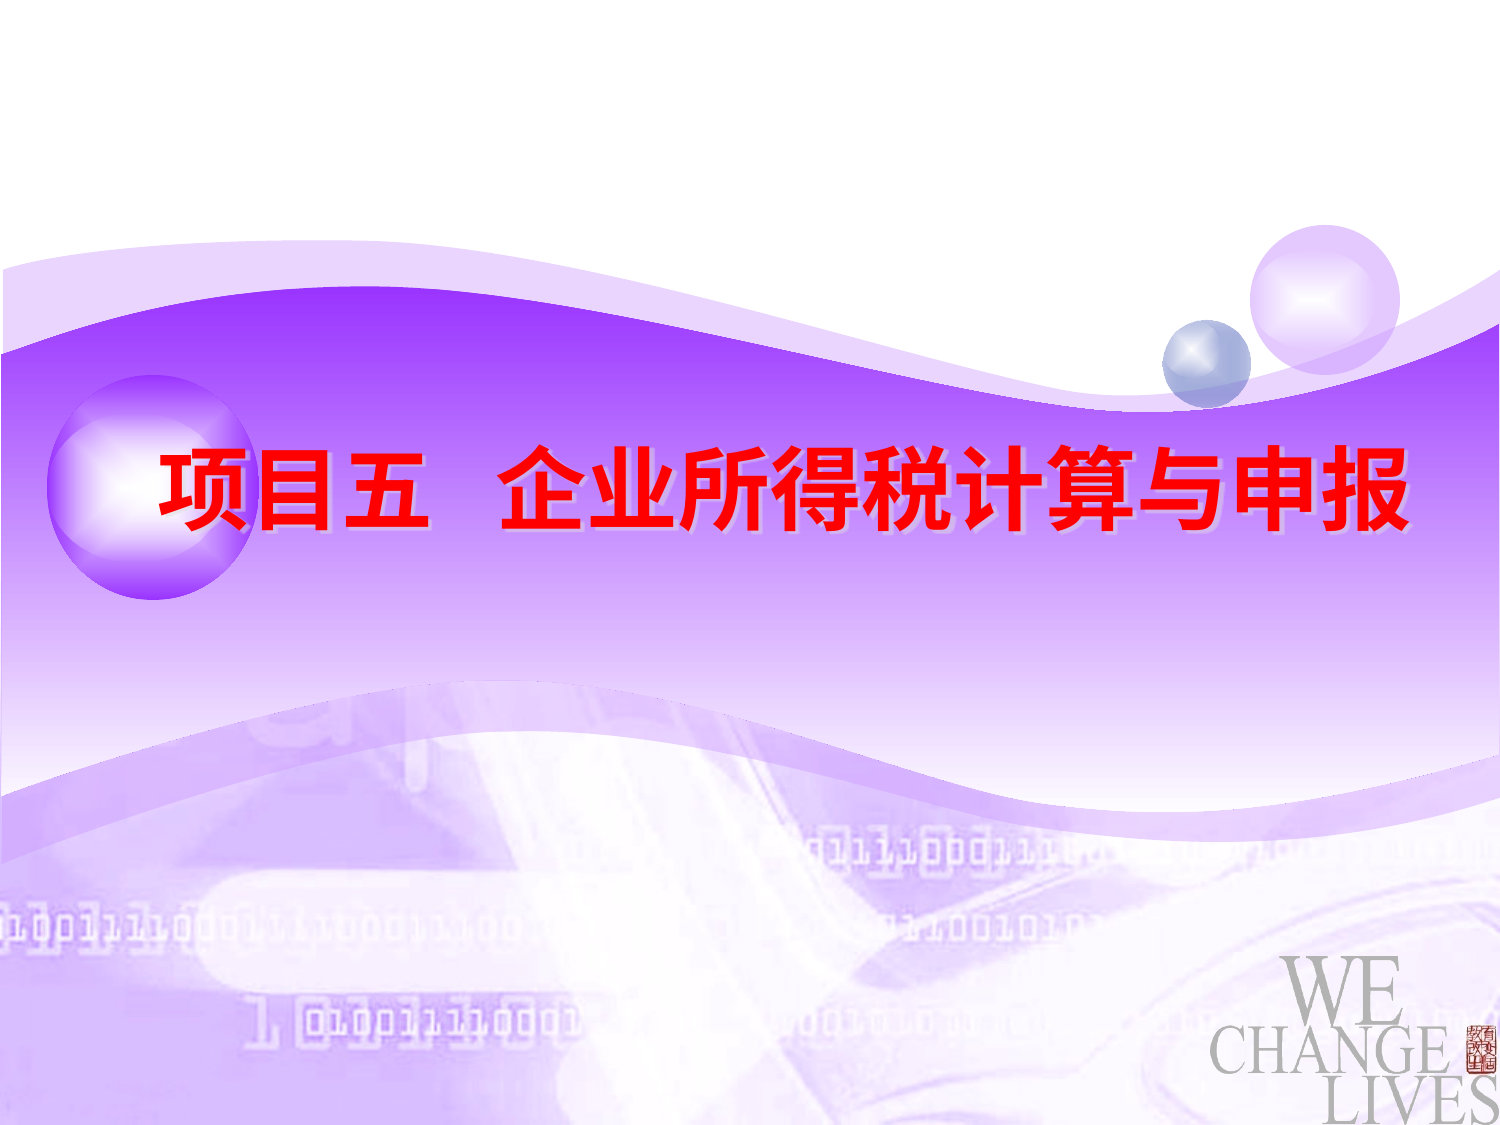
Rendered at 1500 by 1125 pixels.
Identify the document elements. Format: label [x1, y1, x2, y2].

text_box [1249, 224, 1401, 376]
text_box [1162, 319, 1251, 408]
text_box [1436, 323, 1500, 354]
text_box [6, 286, 796, 353]
text_box [2, 240, 912, 353]
text_box [1404, 269, 1500, 353]
text_box [46, 374, 260, 601]
picture [0, 354, 1500, 1125]
